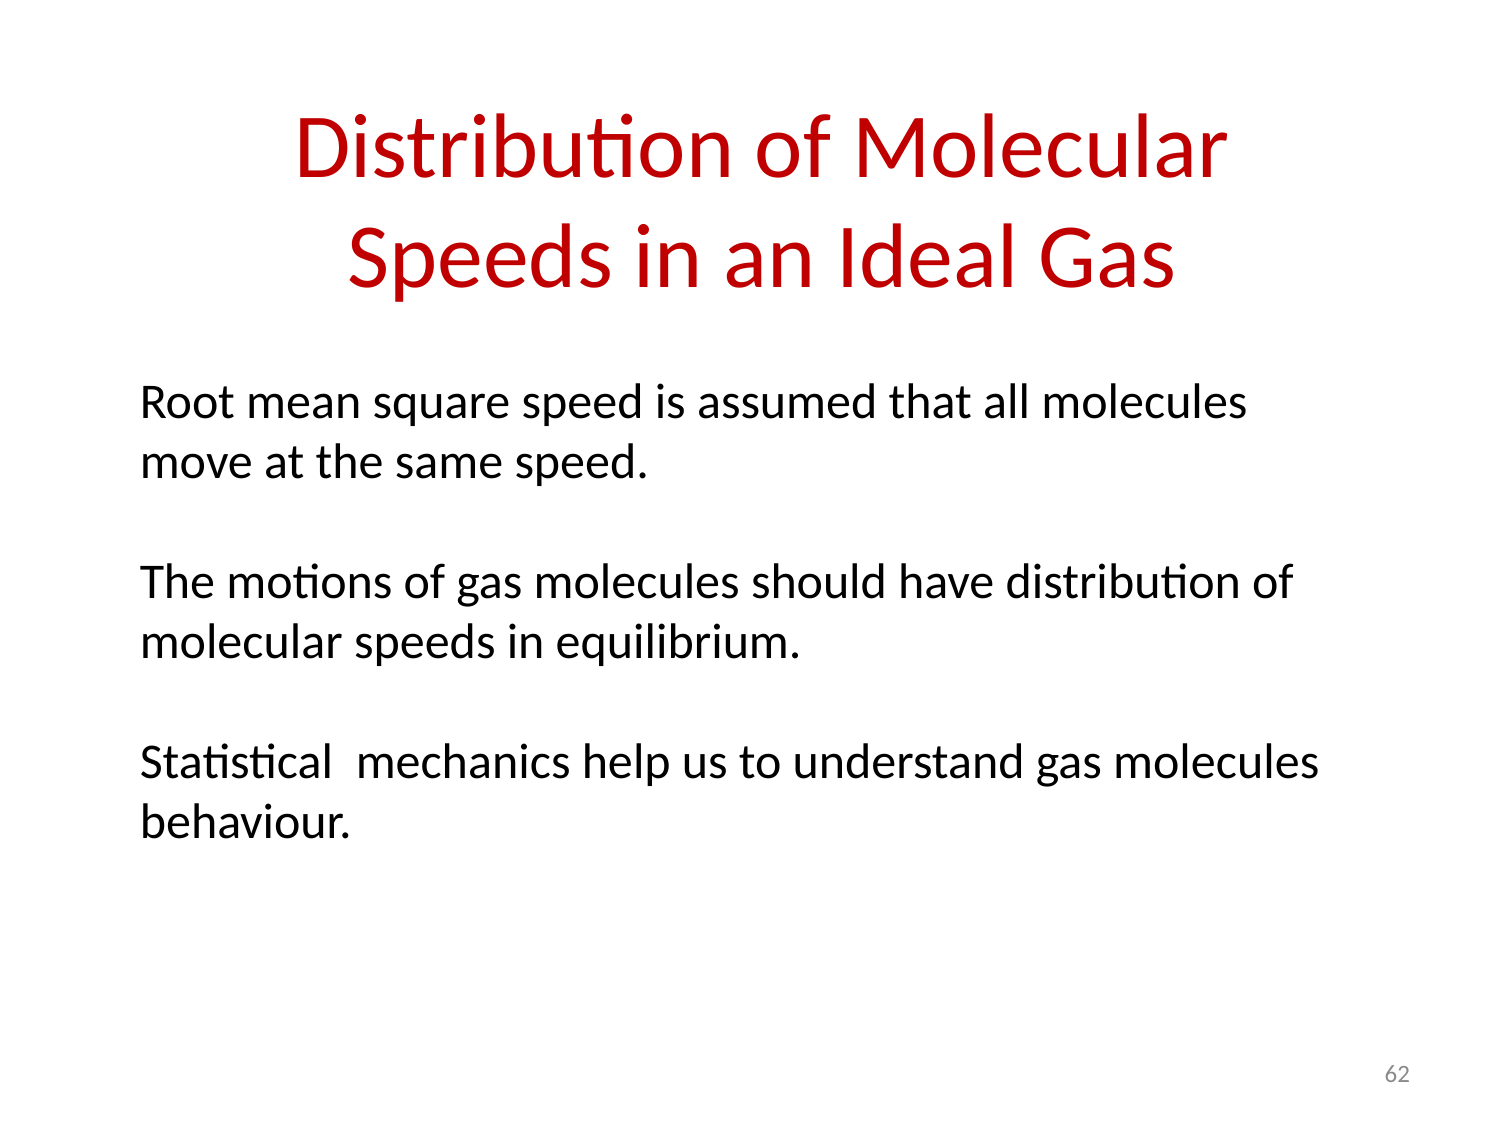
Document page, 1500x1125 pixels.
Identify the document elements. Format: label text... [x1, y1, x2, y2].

text_box Root mean square speed is assumed that all molecules move at the same speed. The motions of gas molecules should have distribution of molecular speeds in equilibrium. Statistical mechanics help us to understand gas molecules behaviour. [125, 361, 1378, 857]
slide_number 62 [1074, 1042, 1425, 1103]
text_box Distribution of Molecular Speeds in an Ideal Gas [147, 78, 1378, 313]
